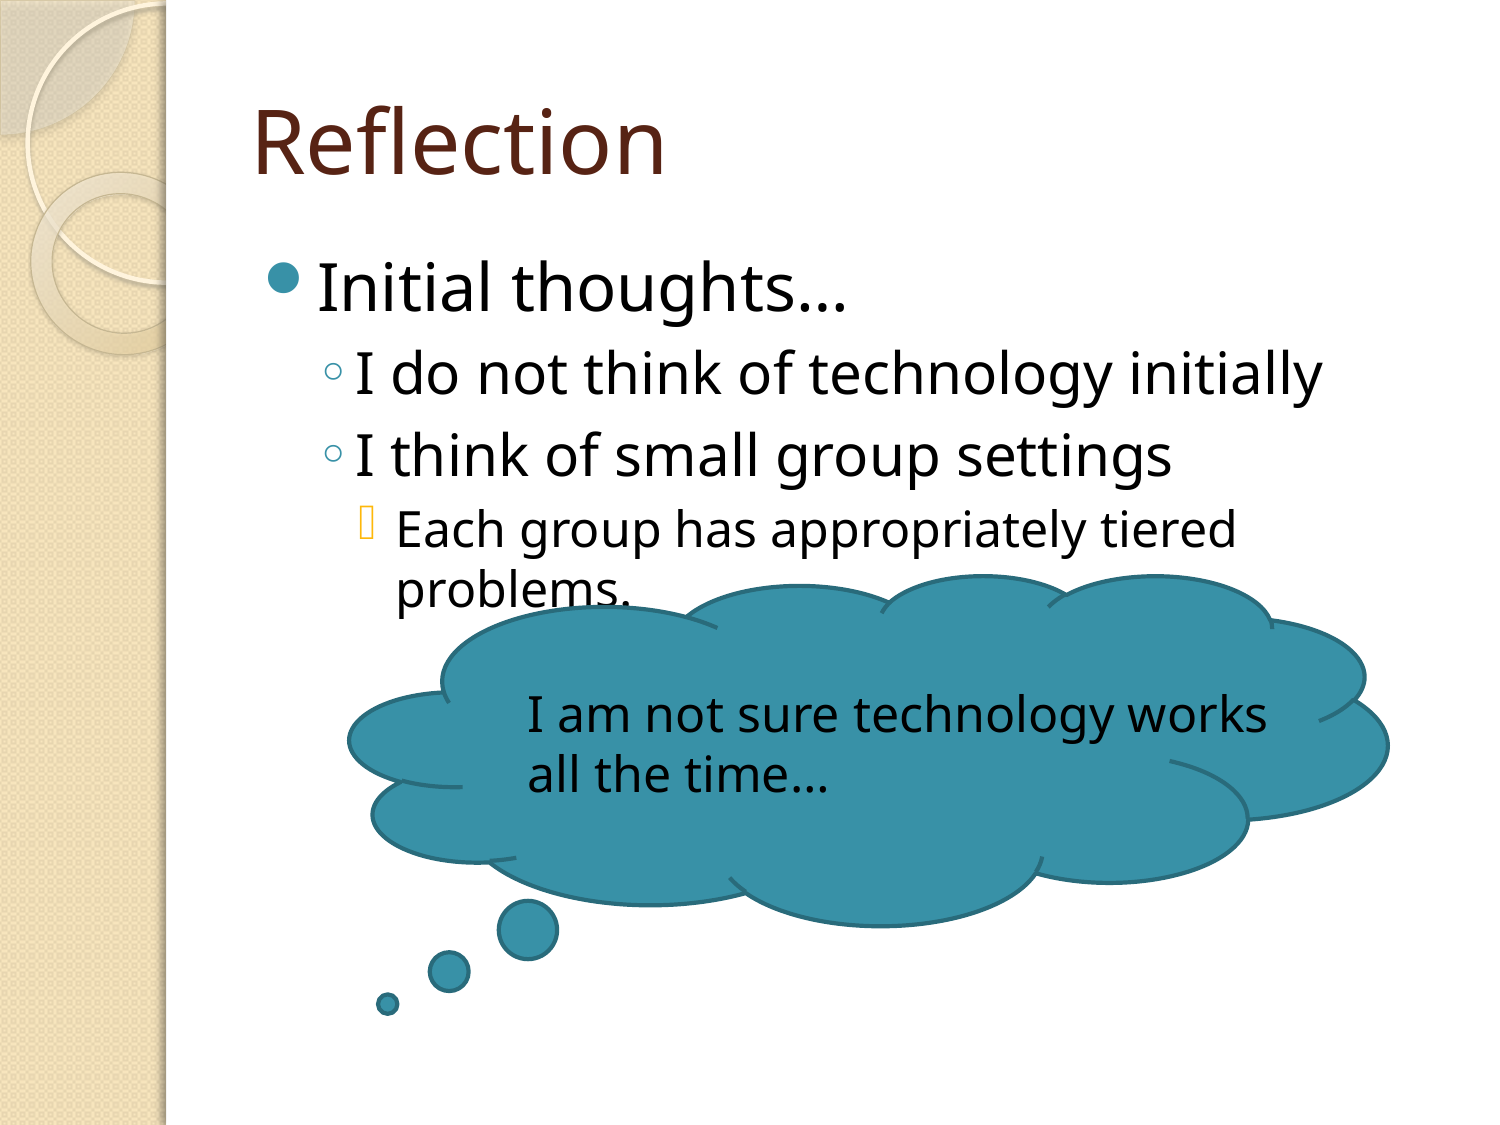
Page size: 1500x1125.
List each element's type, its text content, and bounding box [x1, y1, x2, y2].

text_box [427, 950, 471, 994]
list Initial thoughts… I do not think of technology initially I think of small group settings Each group has appropriately tiered problems. [235, 237, 1466, 650]
text_box [375, 992, 400, 1016]
title Reflection [235, 45, 1466, 233]
text_box I am not sure technology works all the time… [512, 674, 1288, 810]
text_box [496, 898, 560, 962]
text_box [346, 574, 1391, 929]
